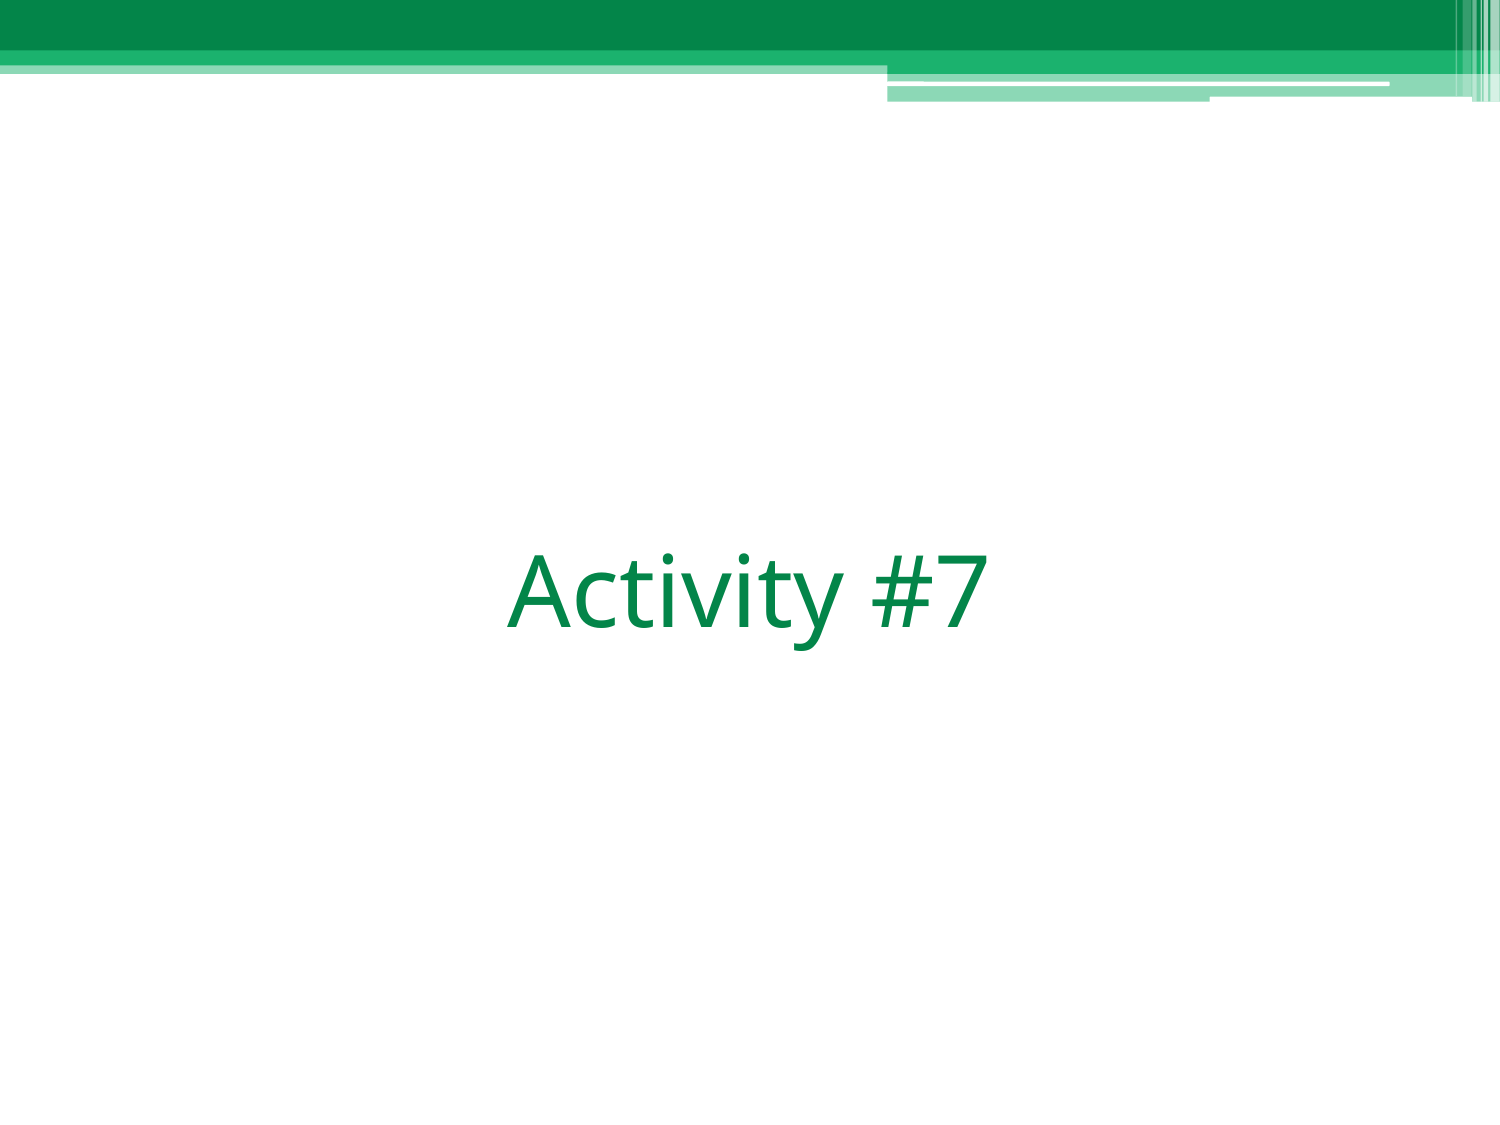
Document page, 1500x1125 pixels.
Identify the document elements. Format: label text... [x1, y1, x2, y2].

title Activity #7 [75, 500, 1425, 676]
